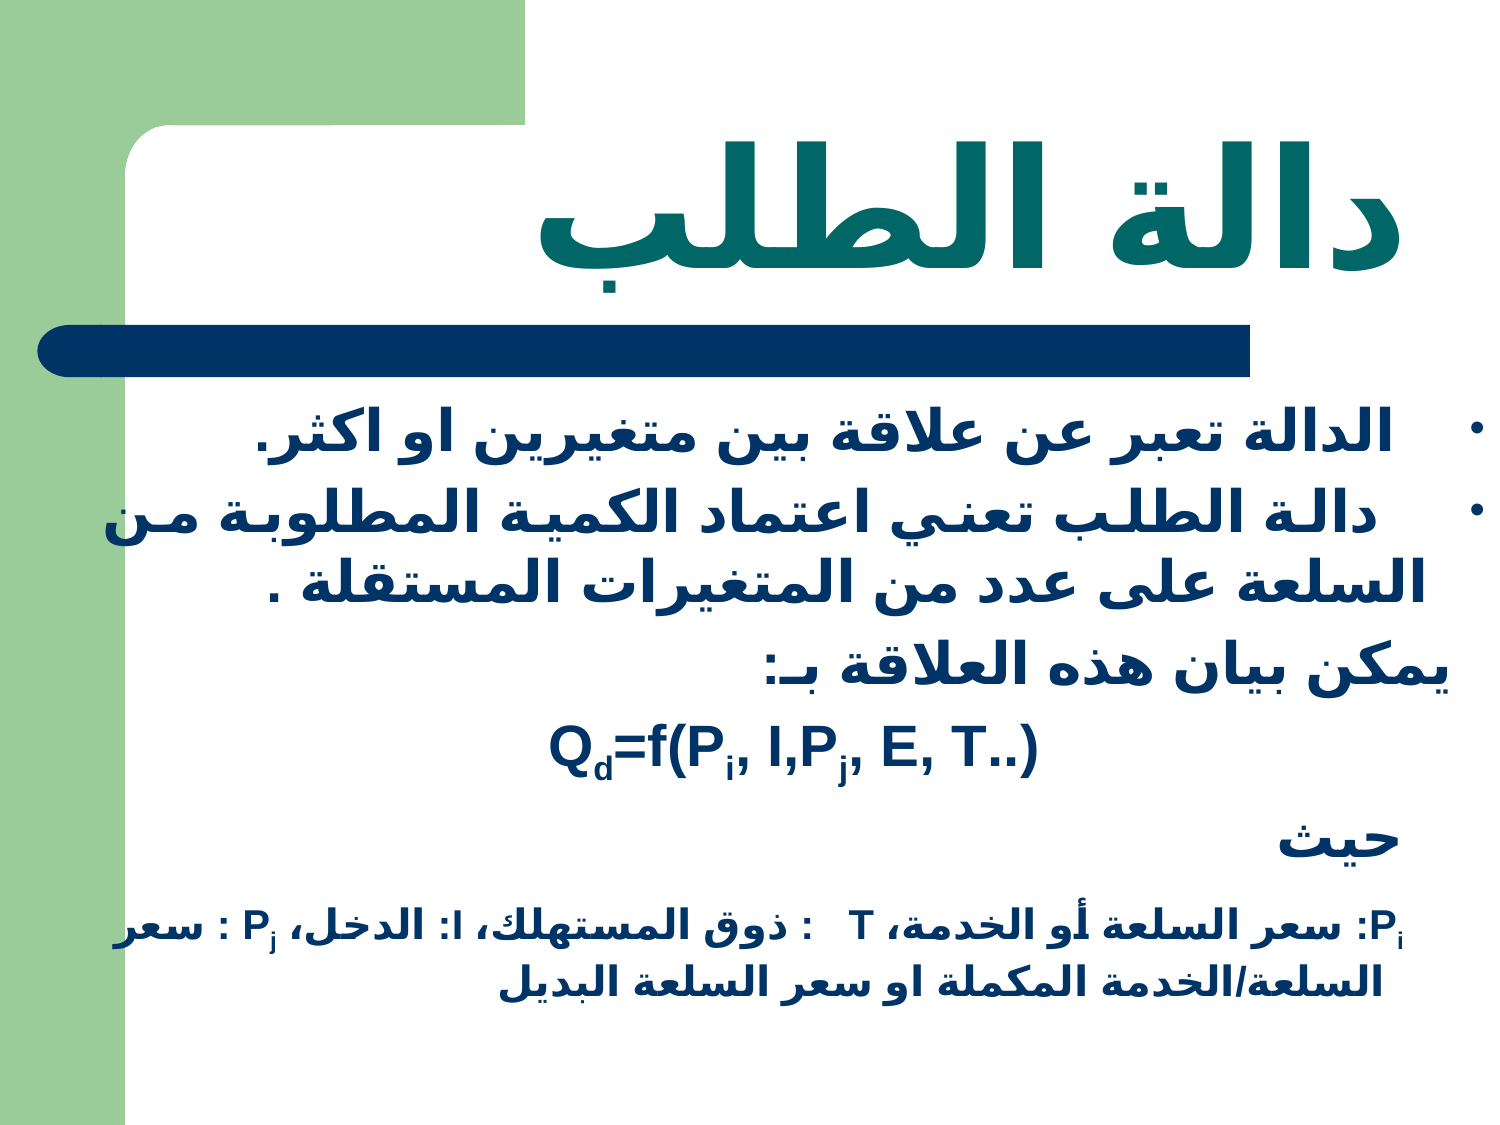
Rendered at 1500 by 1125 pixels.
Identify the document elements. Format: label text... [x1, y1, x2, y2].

list الدالة تعبر عن علاقة بين متغيرين او اكثر. دالة الطلب تعني اعتماد الكمية المطلوبة من السلعة على عدد من المتغيرات المستقلة . يمكن بيان هذه العلاقة بـ: Qd=f(Pi, I,Pj, E, T..) حيث Pi: سعر السلعة أو الخدمة، T : ذوق المستهلك، I: الدخل، Pj : سعر السلعة/الخدمة المكملة او سعر السلعة البديل [87, 385, 1500, 1125]
title دالة الطلب [125, 125, 1425, 313]
